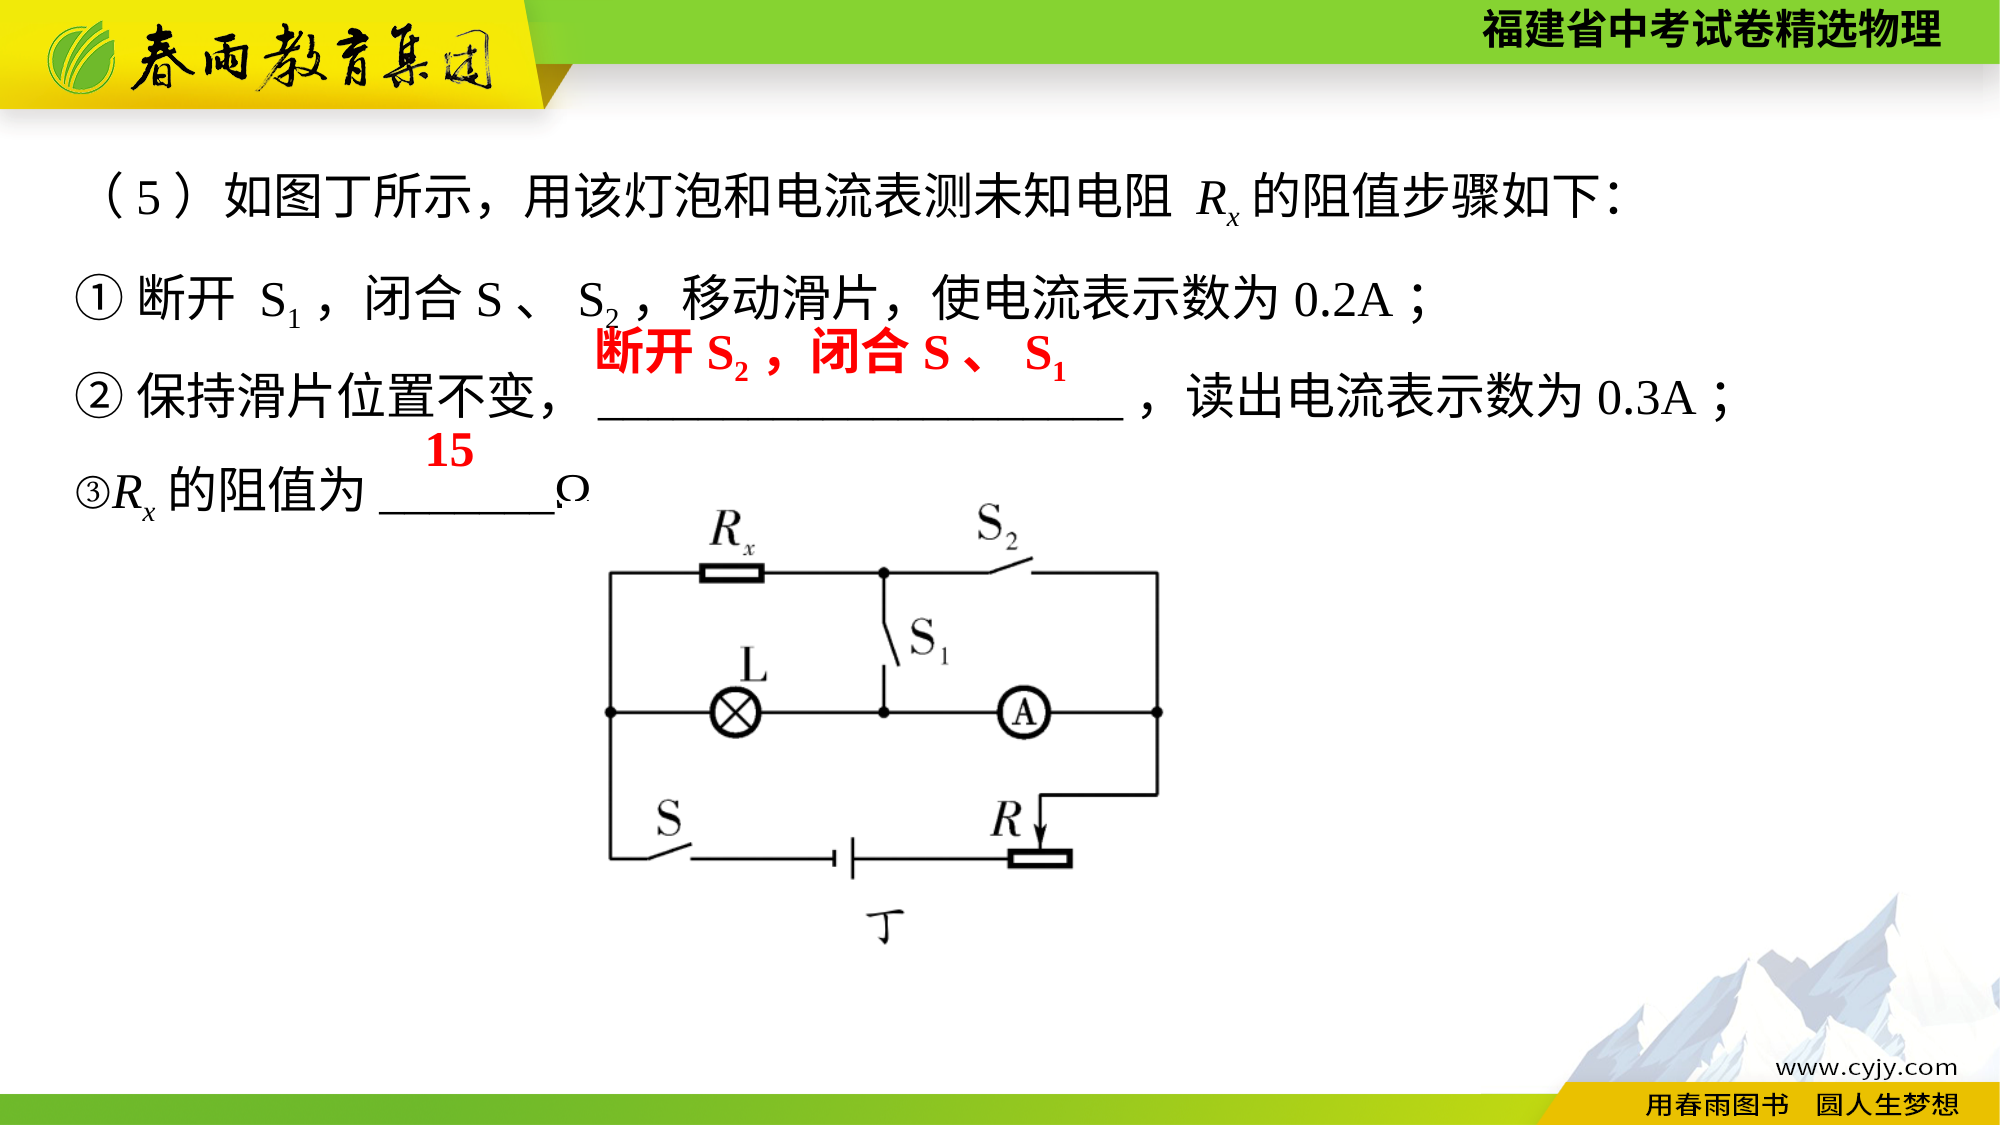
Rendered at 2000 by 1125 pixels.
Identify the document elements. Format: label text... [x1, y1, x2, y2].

text_box 15 [409, 408, 490, 484]
list （5）如图丁所示，用该灯泡和电流表测未知电阻 Rx的阻值步骤如下： ①断开 S1，闭合S、S2，移动滑片，使电流表示数为0.2A； ②保持滑片位置不变，_____________________，读出电流表示数为0.3A； ③Rx的阻值为_______Ω. [59, 122, 1944, 502]
text_box 断开S2，闭合S、S1 [579, 311, 1144, 395]
picture [0, 0, 2000, 1125]
